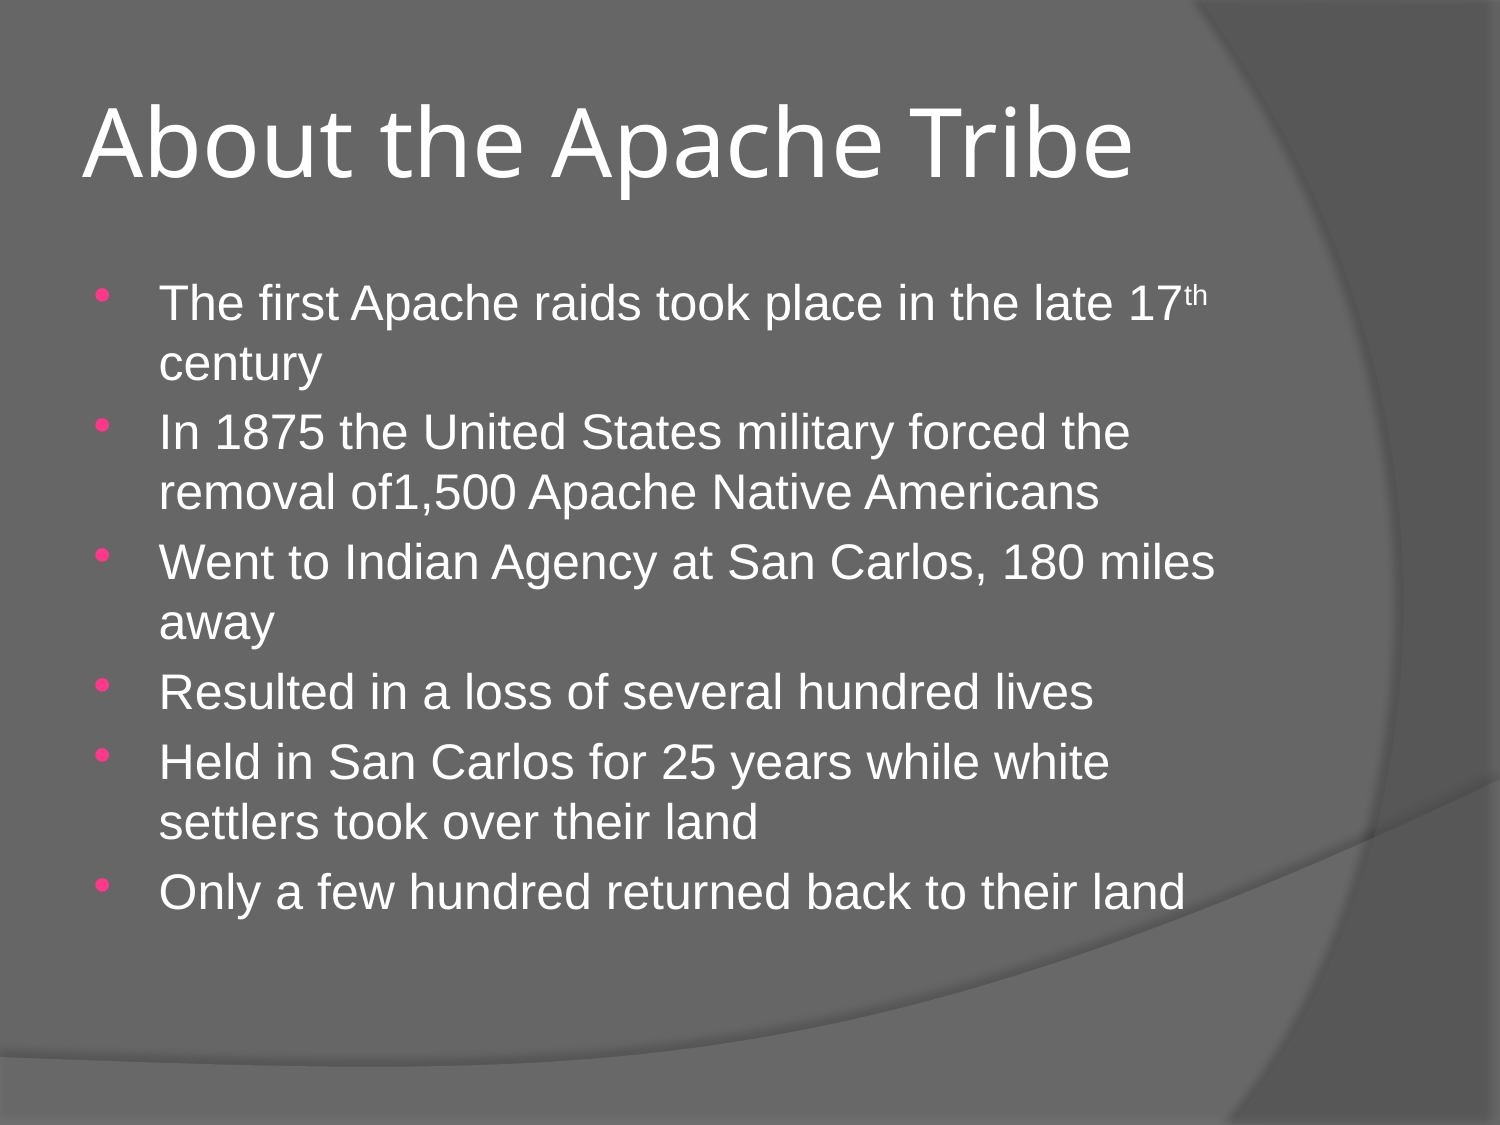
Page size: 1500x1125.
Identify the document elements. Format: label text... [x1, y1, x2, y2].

list The first Apache raids took place in the late 17th century In 1875 the United States military forced the removal of1,500 Apache Native Americans Went to Indian Agency at San Carlos, 180 miles away Resulted in a loss of several hundred lives Held in San Carlos for 25 years while white settlers took over their land Only a few hundred returned back to their land [75, 262, 1300, 1005]
title About the Apache Tribe [75, 45, 1300, 233]
